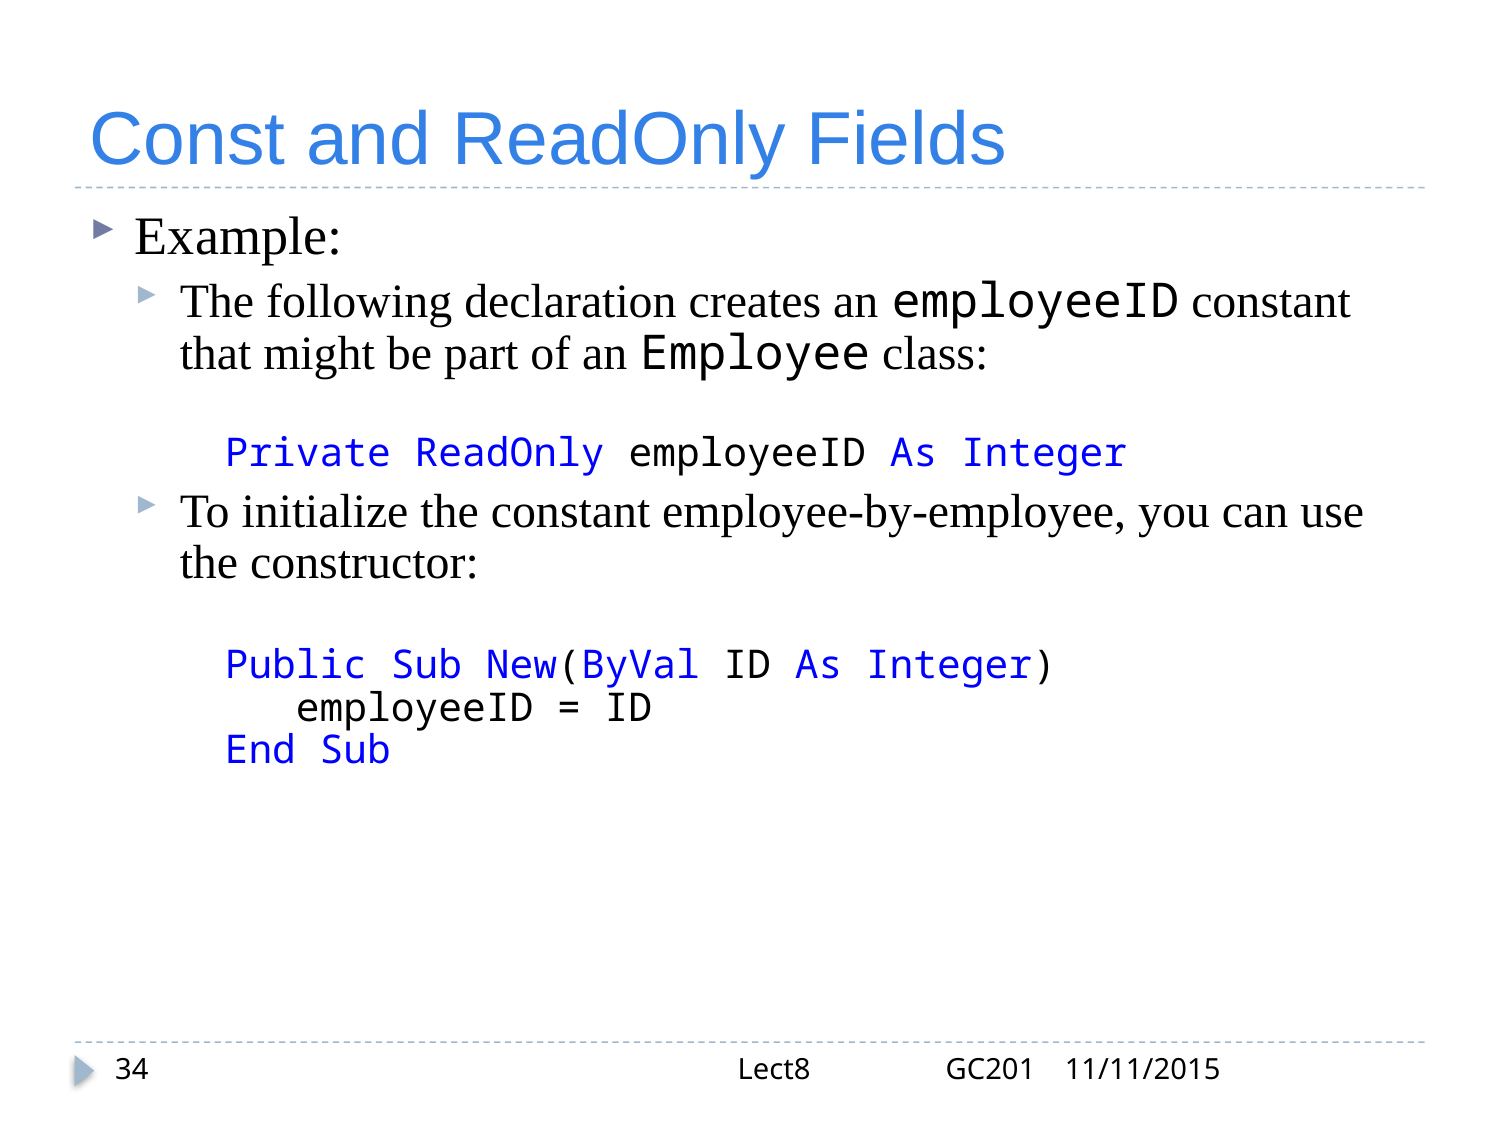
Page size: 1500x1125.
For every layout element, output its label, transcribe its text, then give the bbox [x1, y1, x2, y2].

slide_number 34 [100, 1042, 426, 1103]
title Const and ReadOnly Fields [75, 24, 1425, 188]
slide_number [1051, 1042, 1426, 1103]
footer Lect8 GC201 [475, 1042, 1051, 1103]
list Example: The following declaration creates an employeeID constant that might be part of an Employee class: Private ReadOnly employeeID As Integer To initialize the constant employee-by-employee, you can use the constructor: Public Sub New(ByVal ID As Integer) employeeID = ID End Sub [75, 200, 1425, 1006]
